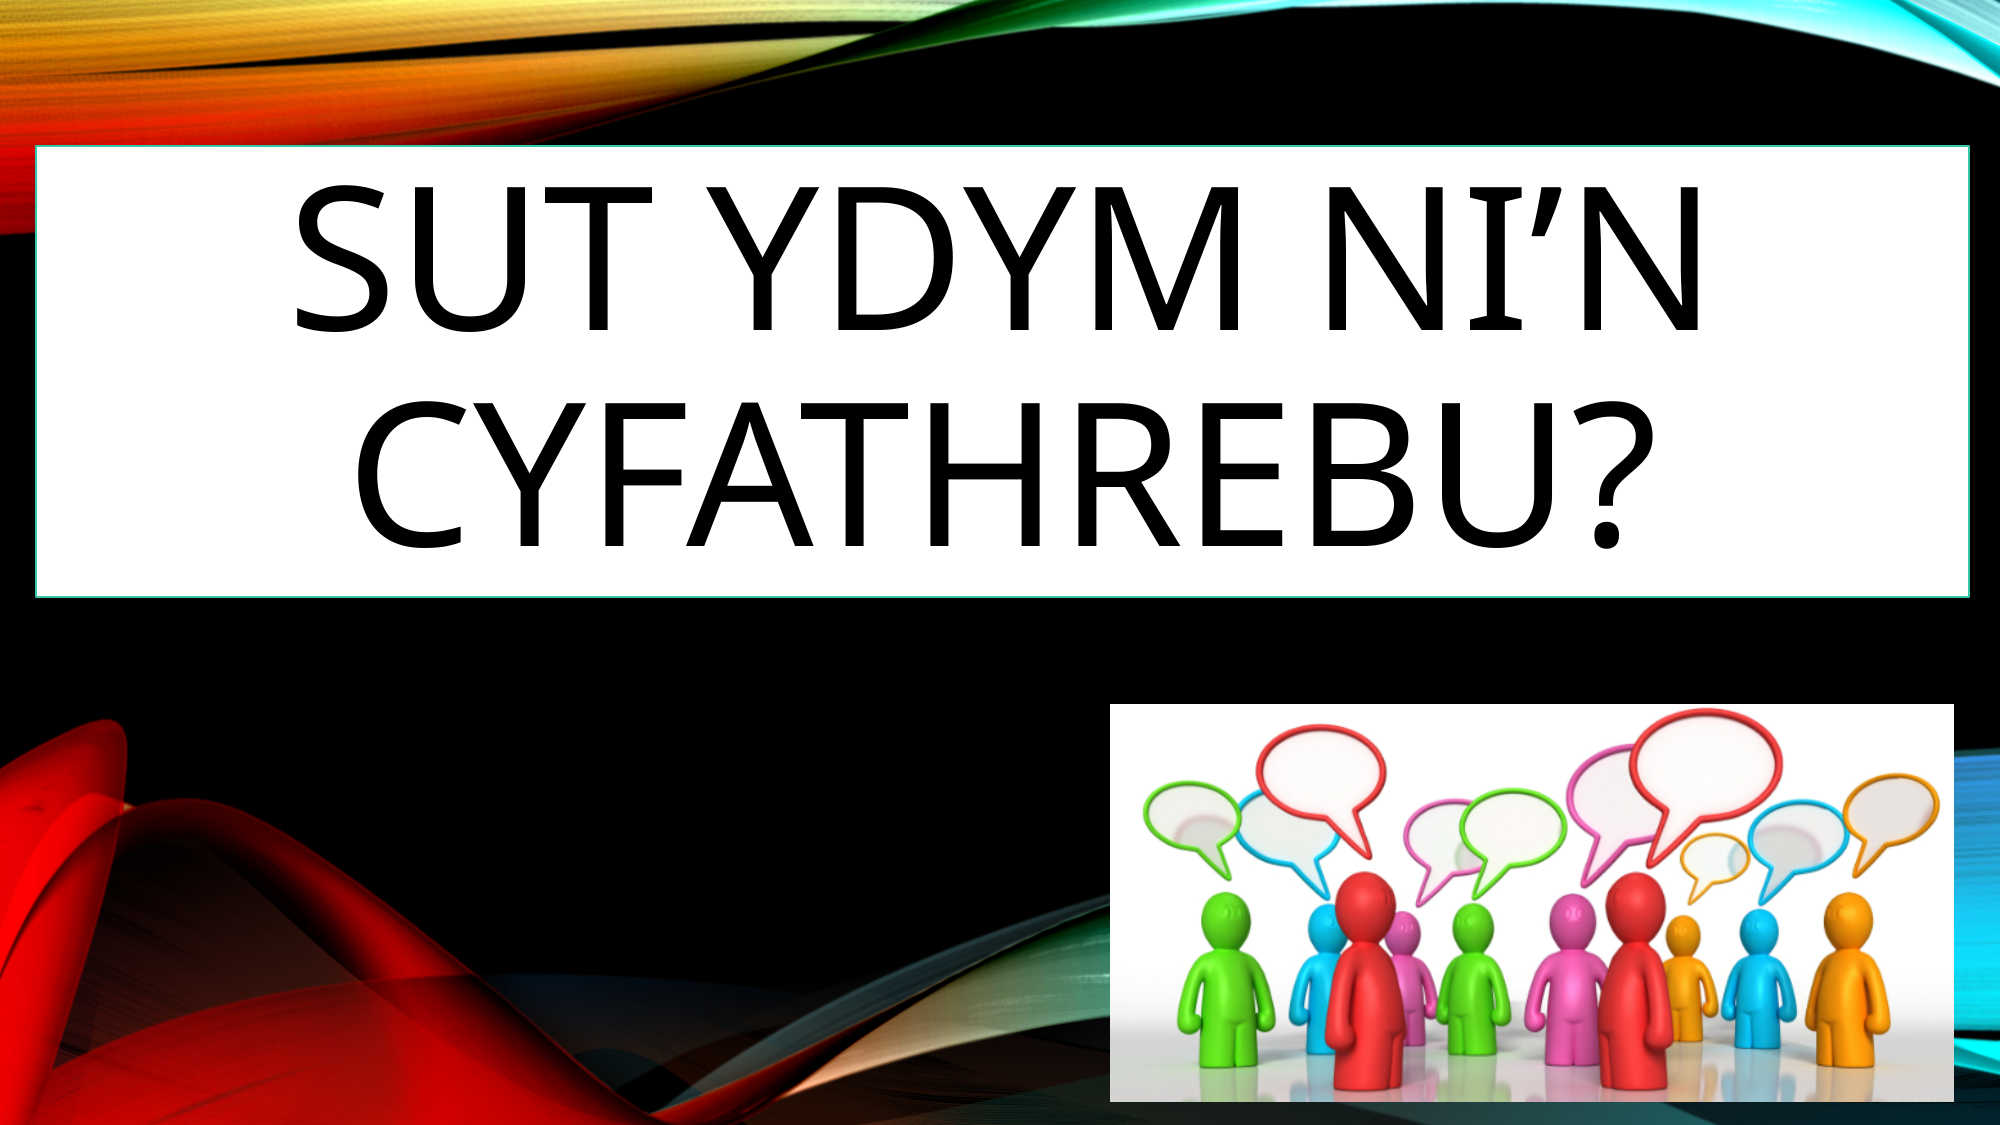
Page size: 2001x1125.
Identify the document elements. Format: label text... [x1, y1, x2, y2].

title SUT YDYM NI’N CYFATHREBU? [35, 145, 1970, 598]
picture [0, 0, 2000, 237]
picture [0, 704, 2000, 1125]
